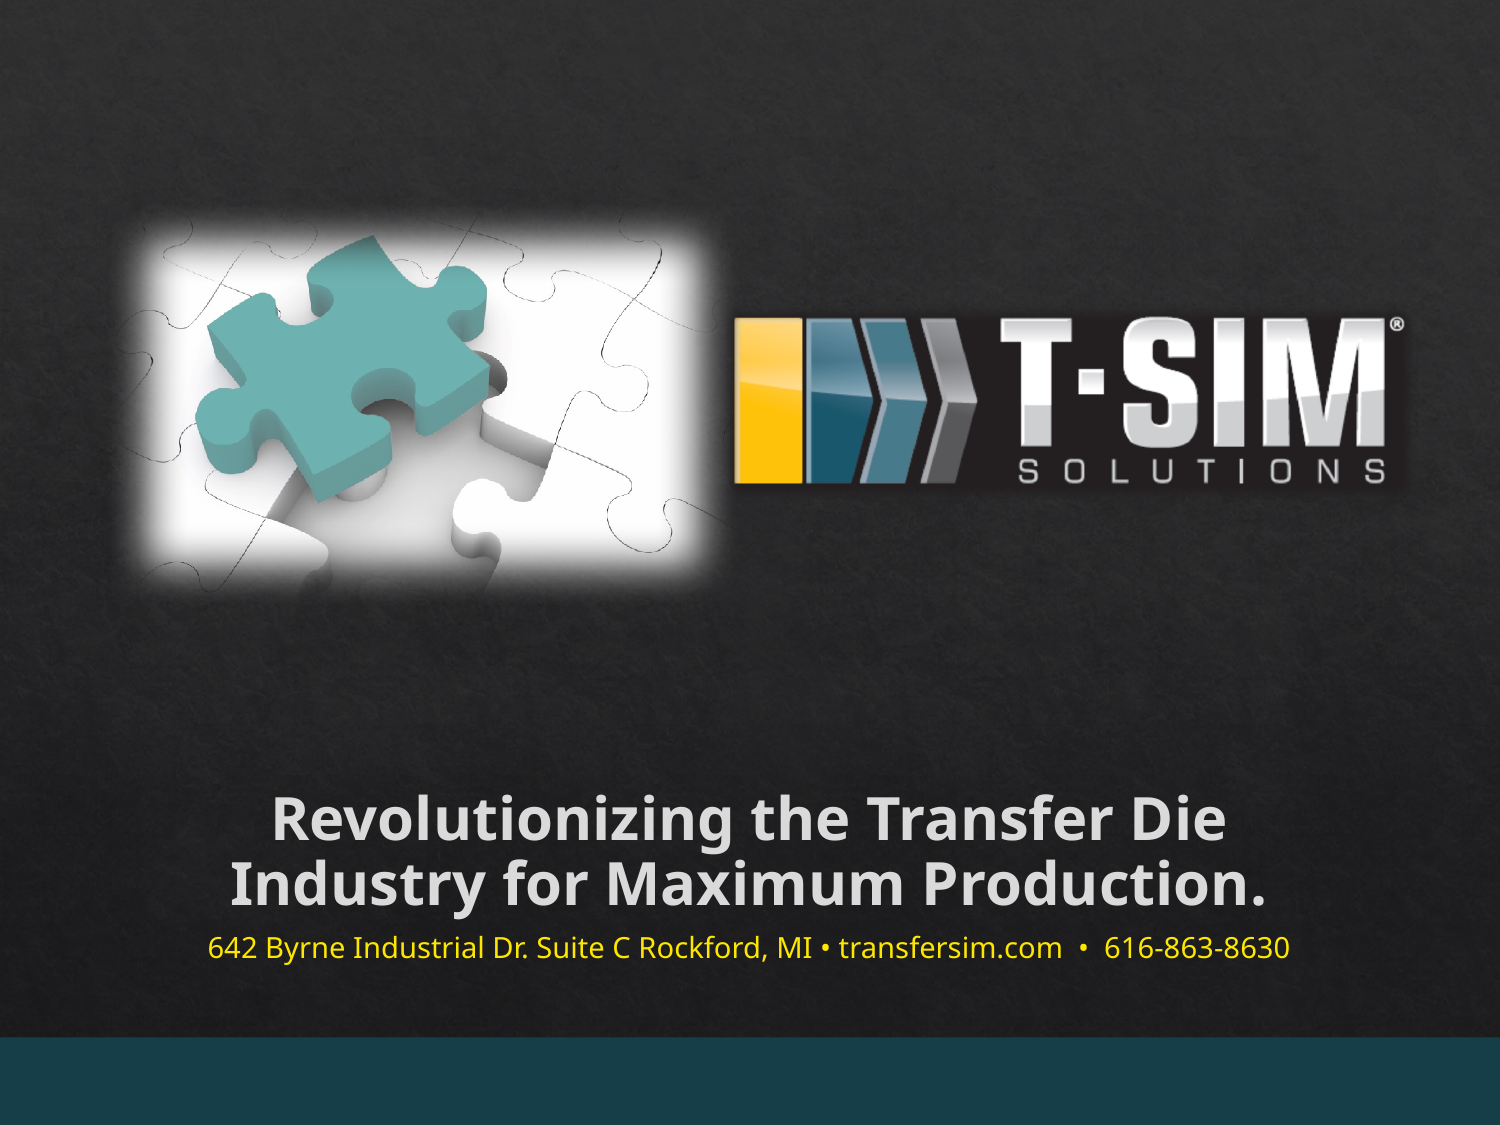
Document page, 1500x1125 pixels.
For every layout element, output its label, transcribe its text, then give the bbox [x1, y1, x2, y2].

picture [104, 199, 1418, 609]
text_box [0, 1037, 1500, 1125]
text_box 642 Byrne Industrial Dr. Suite C Rockford, MI • transfersim.com • 616-863-8630 [168, 925, 1331, 1009]
text_box Revolutionizing the Transfer Die Industry for Maximum Production. [168, 740, 1331, 925]
